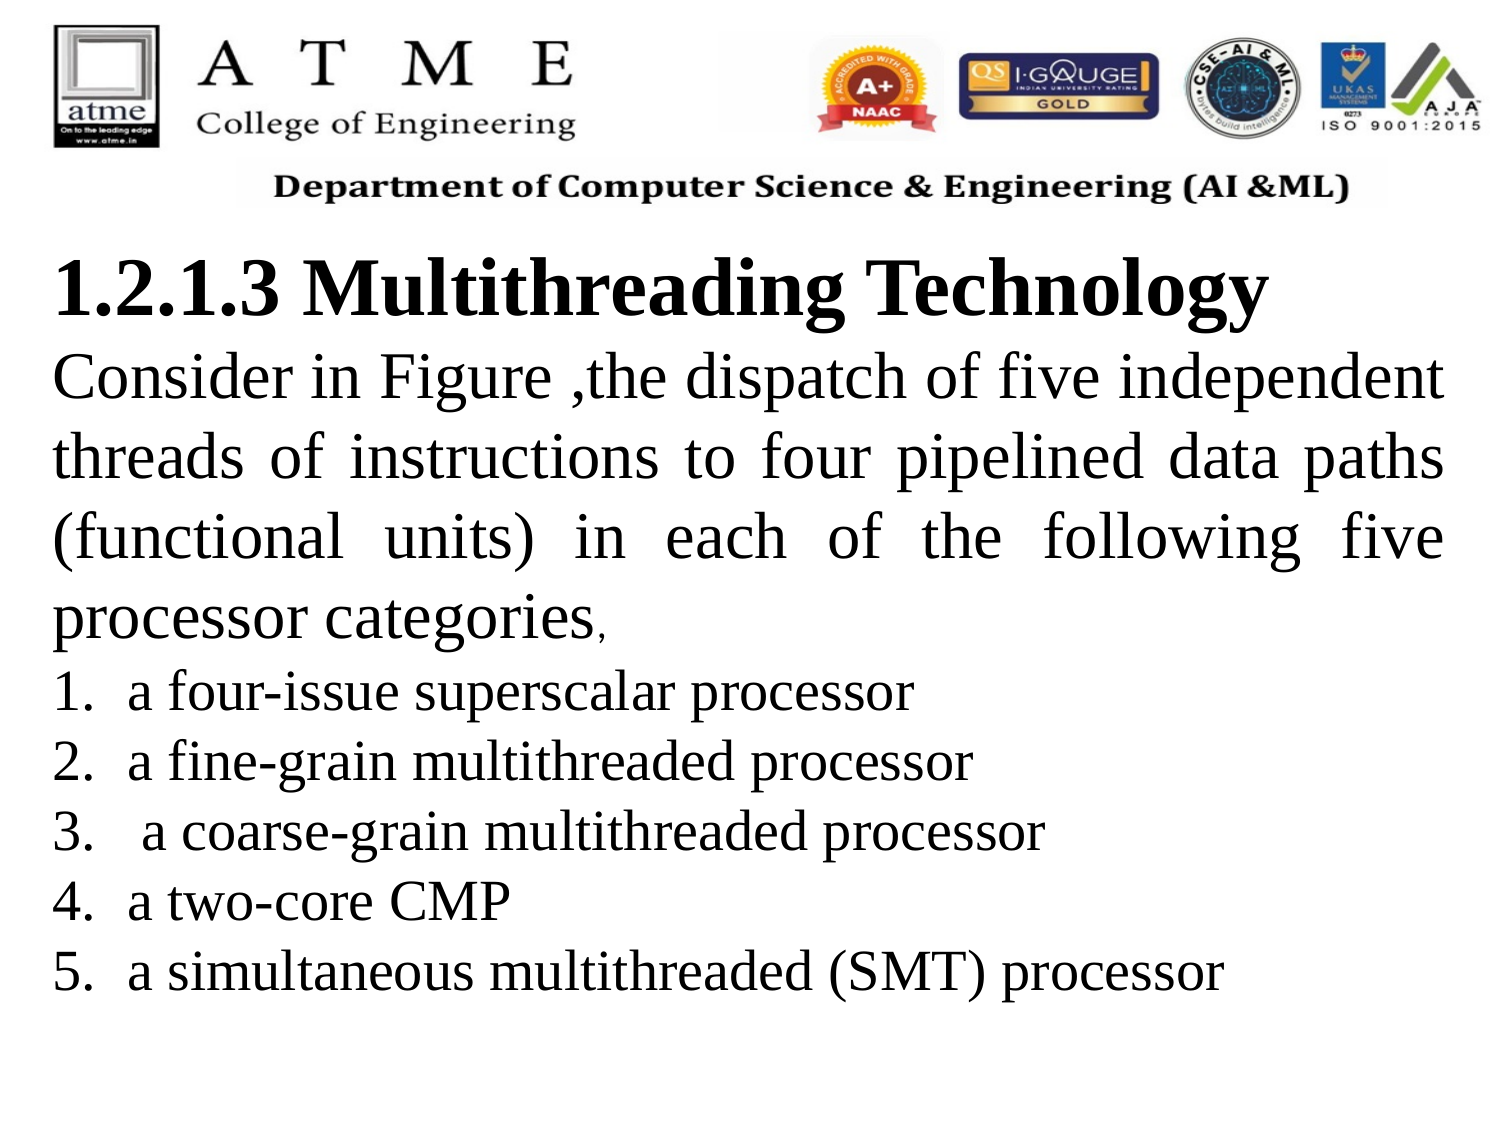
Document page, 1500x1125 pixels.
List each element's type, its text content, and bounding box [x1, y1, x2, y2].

picture [24, 0, 1500, 226]
text_box 1.2.1.3 Multithreading Technology Consider in Figure ,the dispatch of five independent threads of instructions to four pipelined data paths (functional units) in each of the following five processor categories, a four-issue superscalar processor a fine-grain multithreaded processor a coarse-grain multithreaded processor a two-core CMP a simultaneous multithreaded (SMT) processor [37, 234, 1463, 1080]
